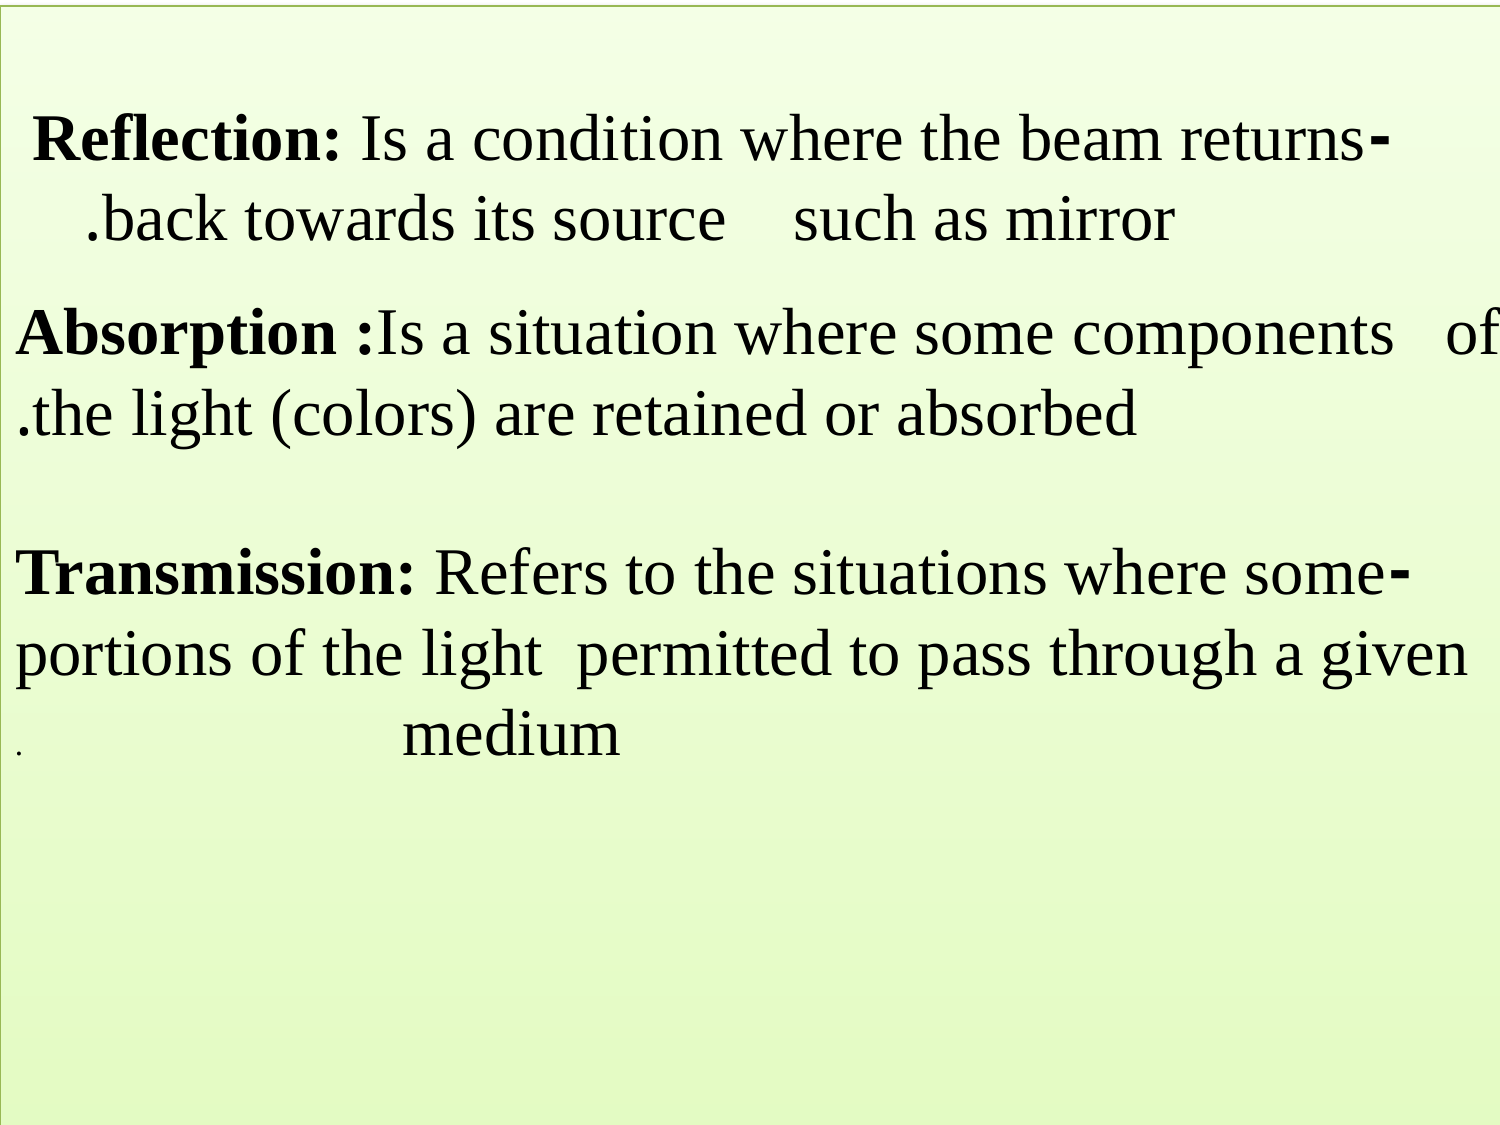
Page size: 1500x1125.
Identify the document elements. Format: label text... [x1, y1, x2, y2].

text_box -Reflection: Is a condition where the beam returns back towards its source such as mirror. -Absorption :Is a situation where some components of the light (colors) are retained or absorbed. -Transmission: Refers to the situations where some portions of the light permitted to pass through a given medium . [0, 5, 1500, 1125]
